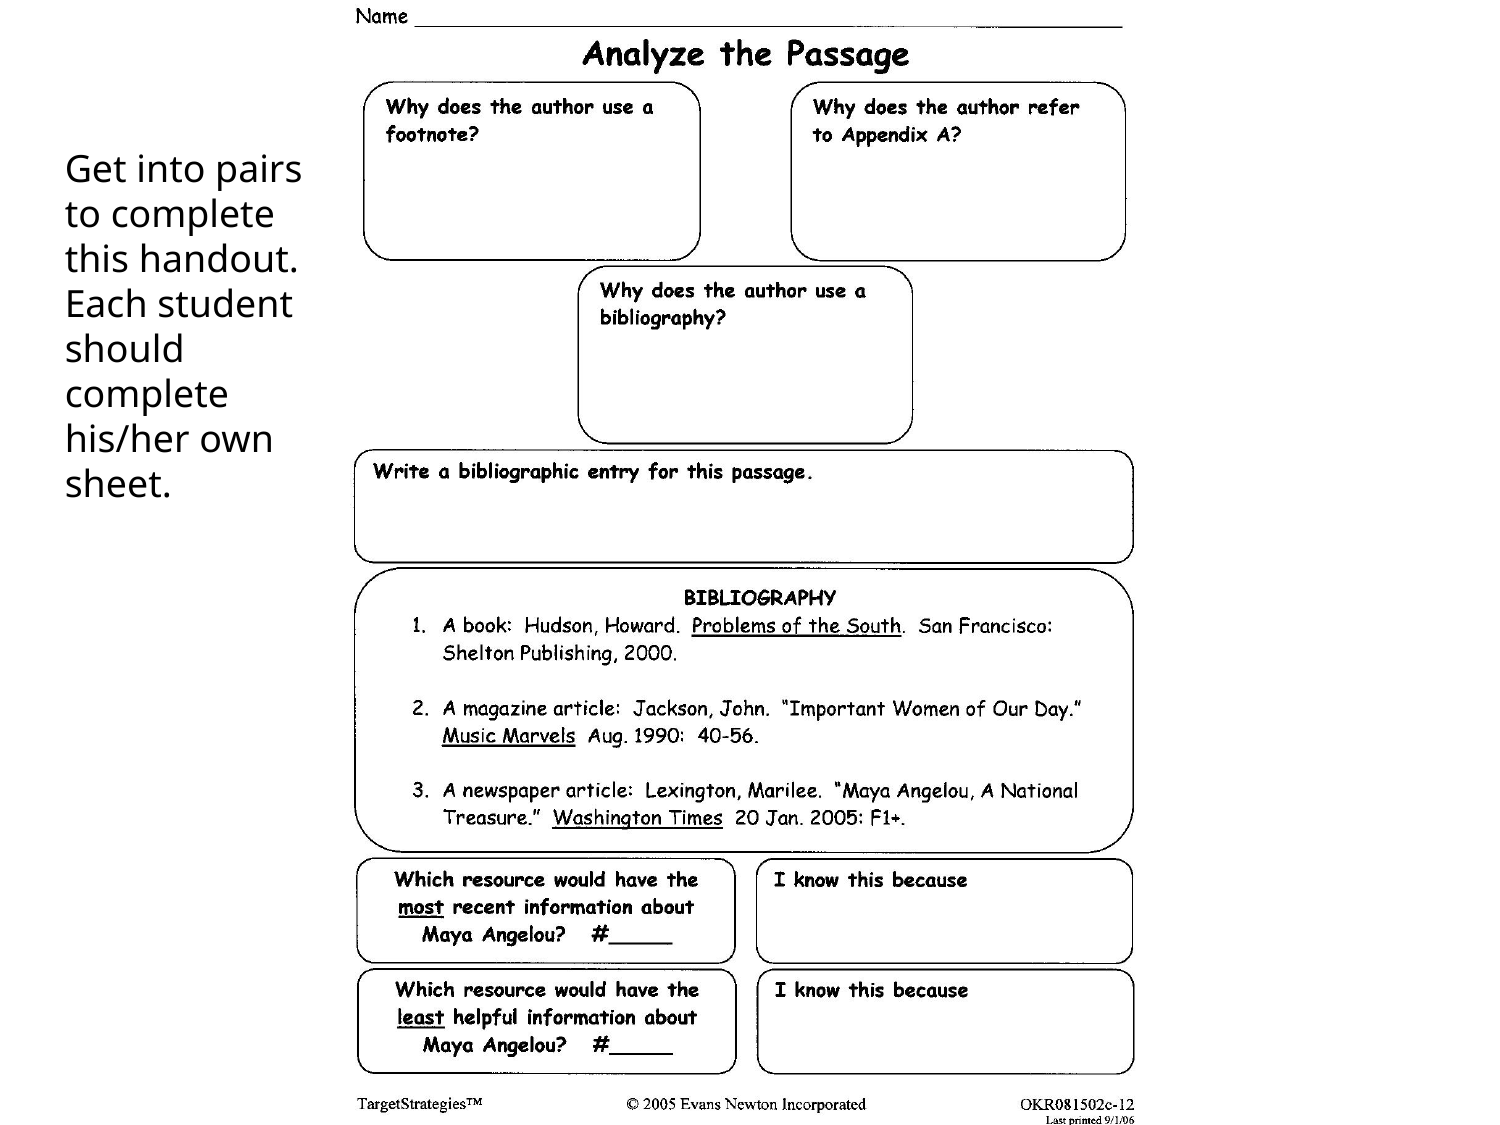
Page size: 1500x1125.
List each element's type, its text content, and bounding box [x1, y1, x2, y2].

text_box Get into pairs to complete this handout. Each student should complete his/her own sheet. [50, 137, 325, 513]
picture [345, 0, 1155, 1125]
